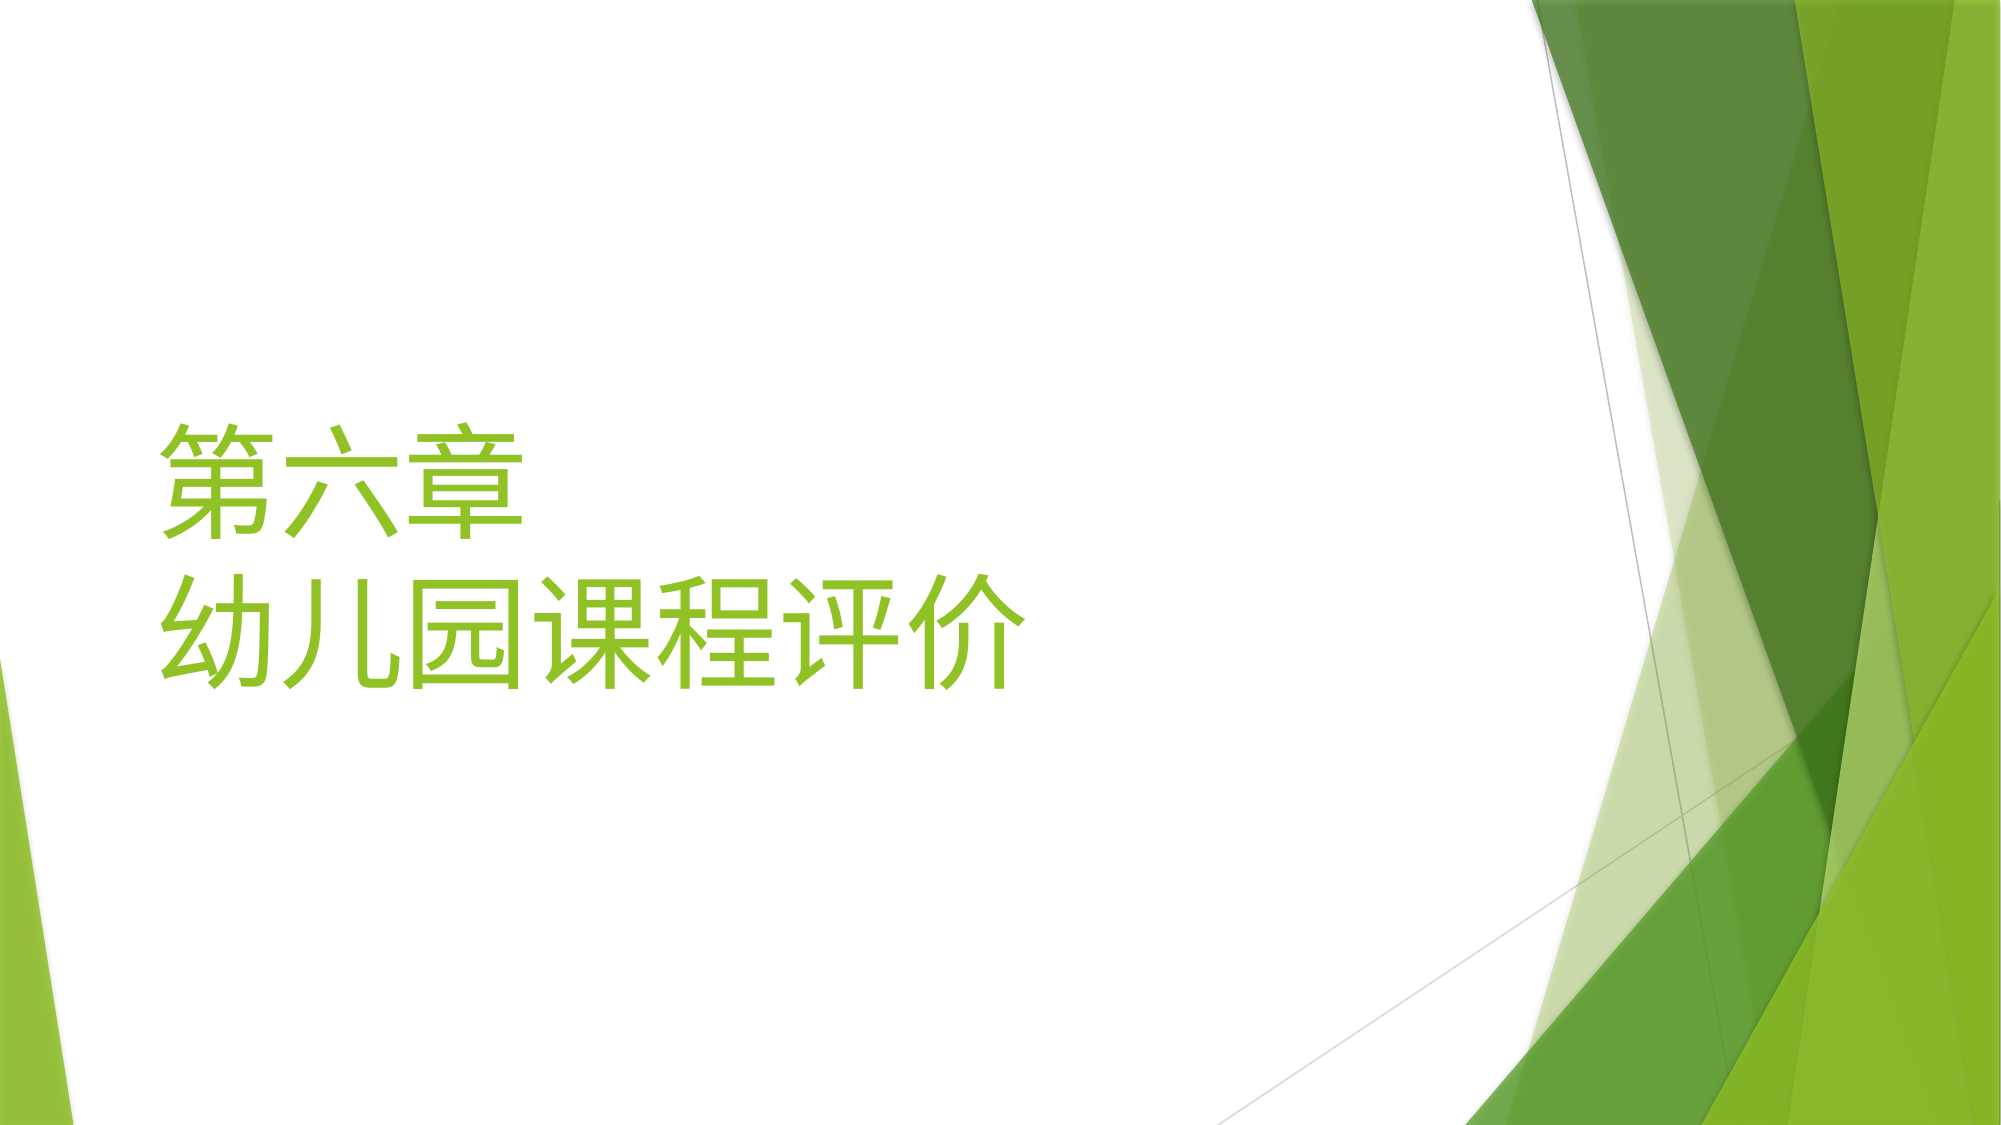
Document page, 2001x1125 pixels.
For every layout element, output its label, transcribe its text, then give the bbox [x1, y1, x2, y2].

title 第六章 幼儿园课程评价 [139, 412, 1571, 713]
